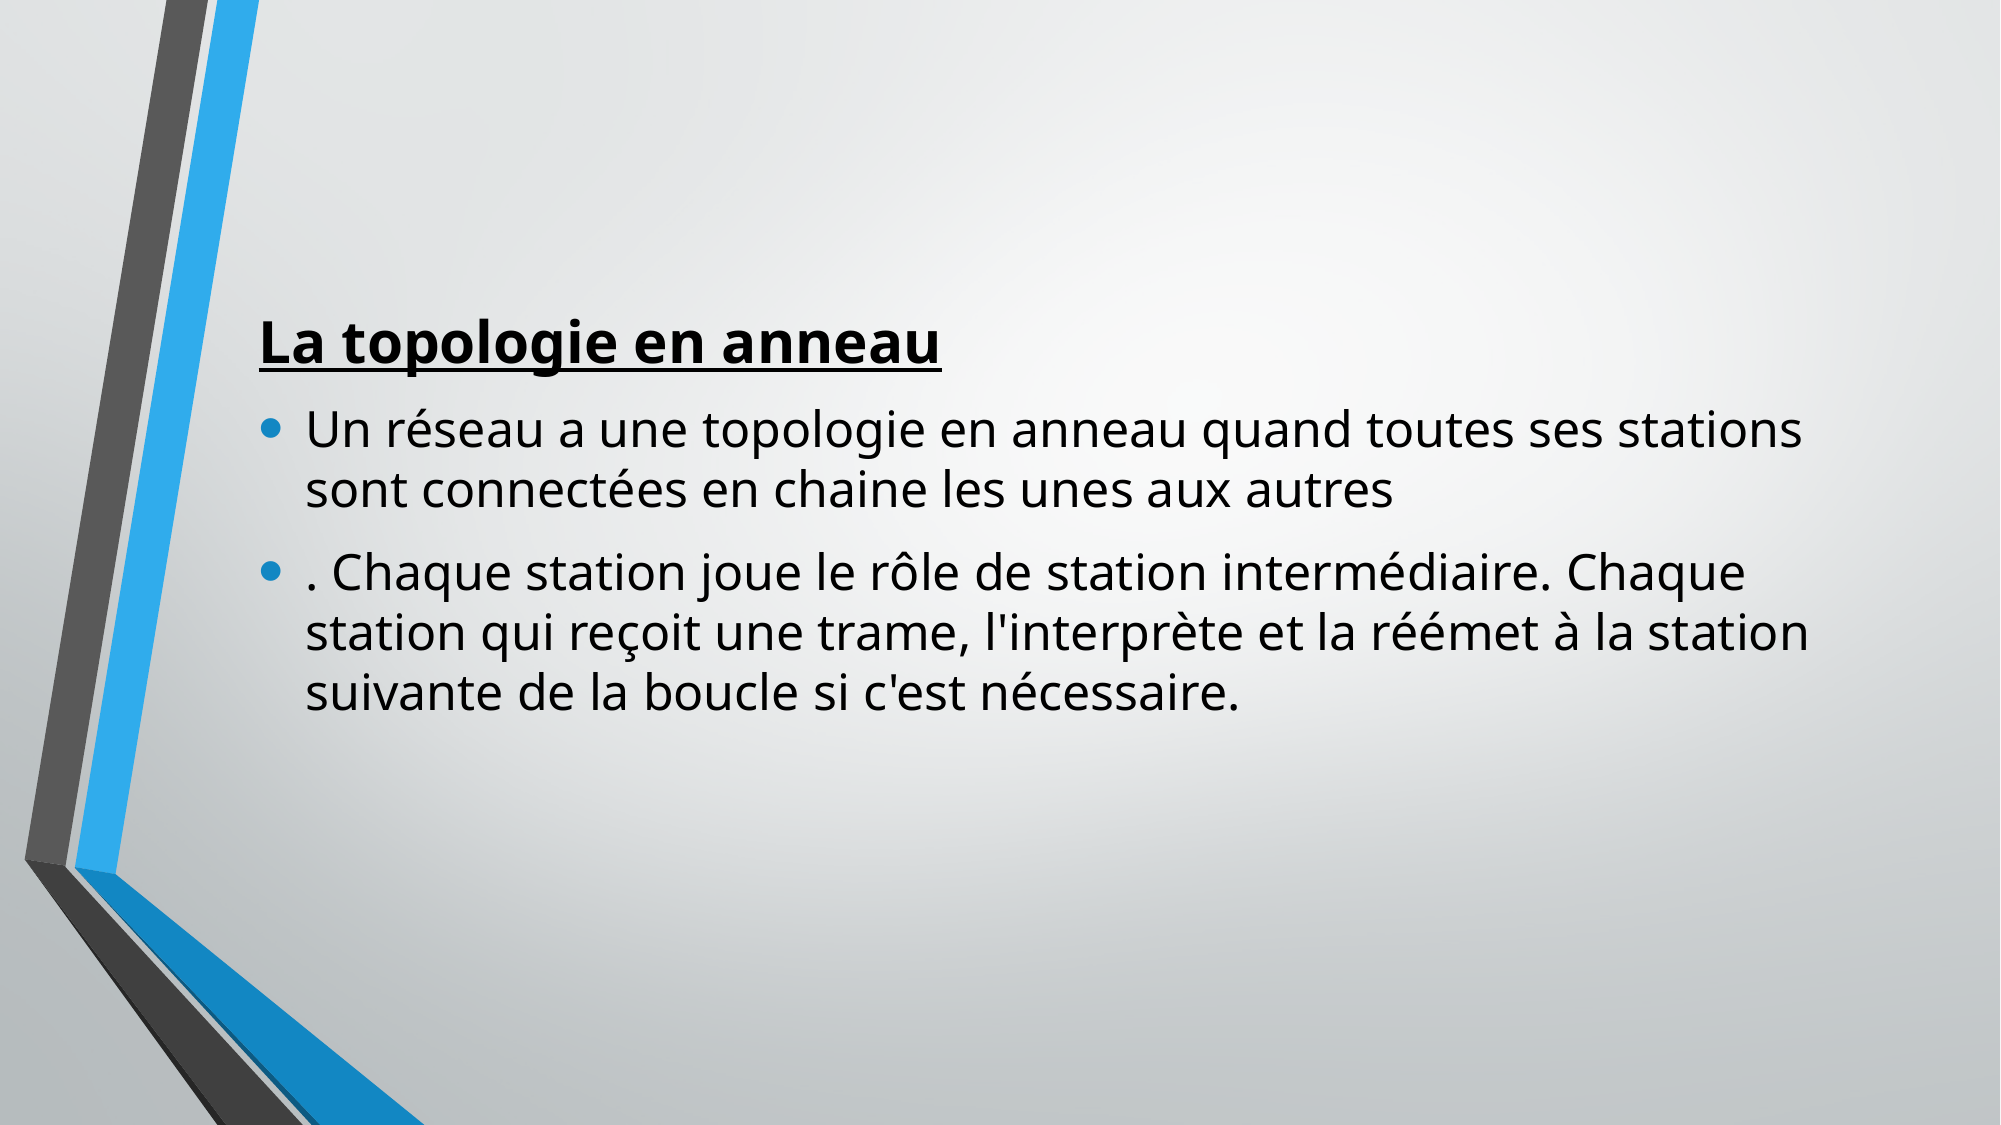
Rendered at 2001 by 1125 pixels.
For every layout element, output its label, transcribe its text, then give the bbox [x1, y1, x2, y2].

list La topologie en anneau Un réseau a une topologie en anneau quand toutes ses stations sont connectées en chaine les unes aux autres . Chaque station joue le rôle de station intermédiaire. Chaque station qui reçoit une trame, l'interprète et la réémet à la station suivante de la boucle si c'est nécessaire. [243, 256, 1887, 769]
